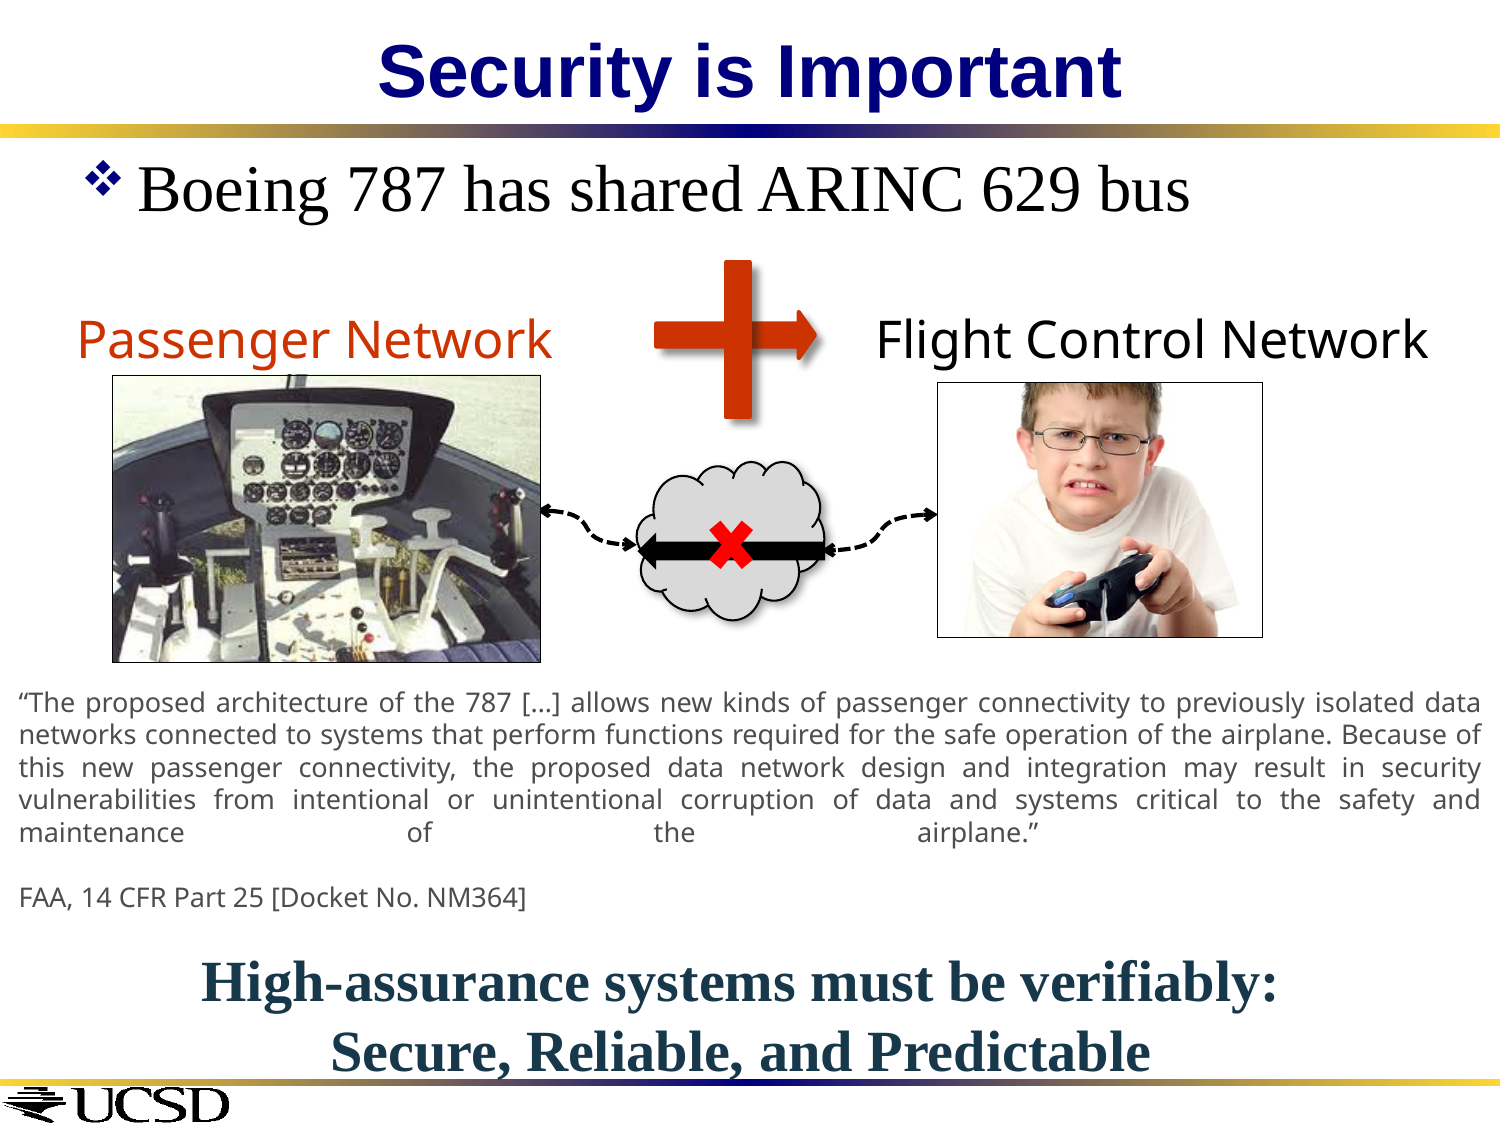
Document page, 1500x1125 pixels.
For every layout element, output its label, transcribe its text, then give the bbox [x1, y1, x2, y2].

text_box High-assurance systems must be verifiably: Secure, Reliable, and Predictable [64, 937, 1433, 1048]
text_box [544, 510, 637, 545]
text_box [745, 539, 828, 563]
picture [112, 374, 541, 663]
text_box [643, 459, 823, 541]
picture [0, 1087, 229, 1123]
text_box [638, 559, 819, 623]
text_box [707, 518, 756, 572]
text_box [635, 530, 718, 572]
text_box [77, 262, 1424, 418]
picture [937, 382, 1263, 638]
text_box “The proposed architecture of the 787 […] allows new kinds of passenger connectivity to previously isolated data networks connected to systems that perform functions required for the safe operation of the airplane. Because of this new passenger connectivity, the proposed data network design and integration may result in security vulnerabilities from intentional or unintentional corruption of data and systems critical to the safety and maintenance of the airplane.” FAA, 14 CFR Part 25 [Docket No. NM364] [18, 707, 1481, 913]
list Boeing 787 has shared ARINC 629 bus [65, 137, 1435, 313]
title Security is Important [37, 5, 1463, 121]
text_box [820, 514, 932, 551]
